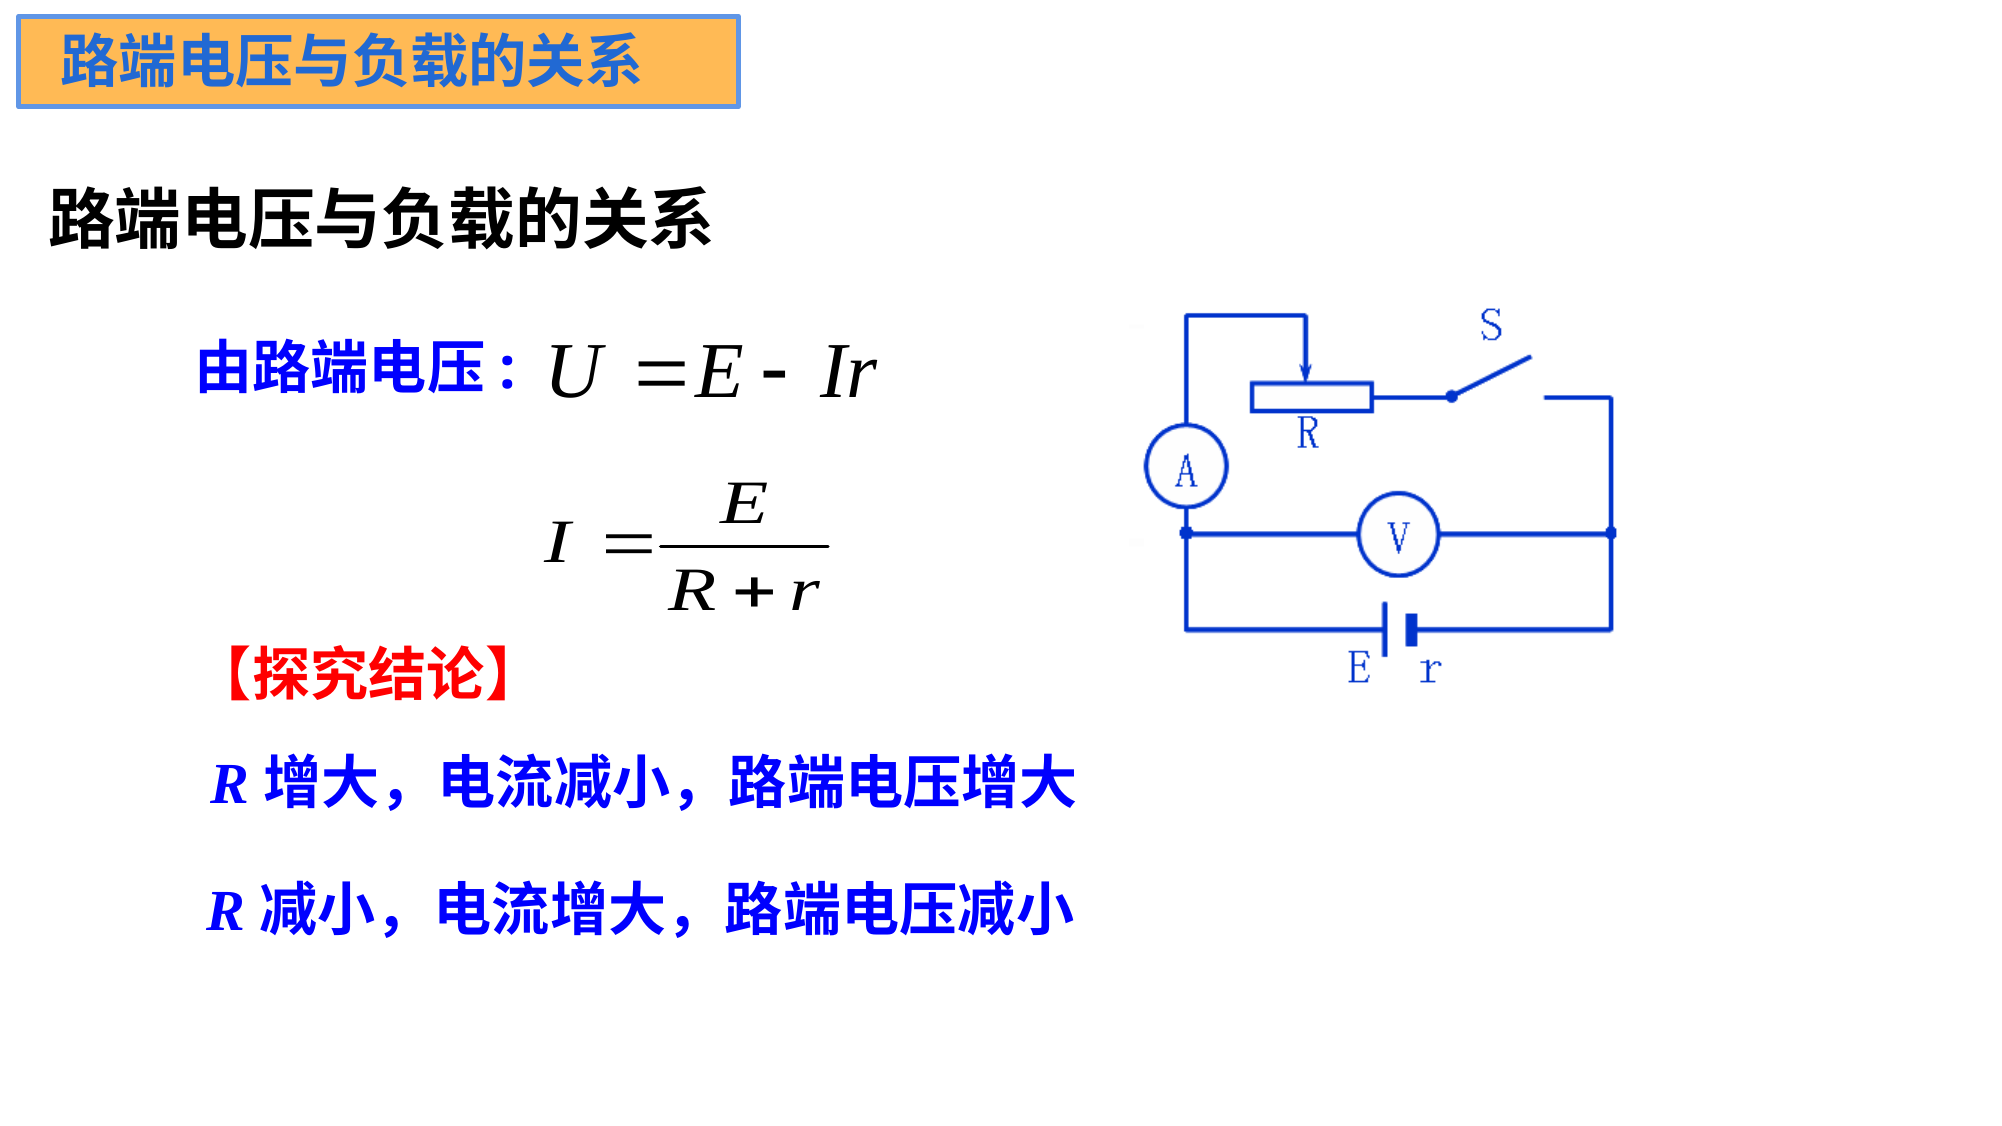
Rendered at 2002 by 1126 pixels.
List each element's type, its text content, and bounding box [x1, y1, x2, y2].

text_box 路端电压与负载的关系 [18, 16, 739, 107]
text_box R增大，电流减小，路端电压增大 [195, 703, 1173, 823]
picture [1129, 288, 1639, 702]
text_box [540, 325, 899, 418]
text_box R减小，电流增大，路端电压减小 [191, 829, 1090, 949]
text_box 路端电压与负载的关系 [33, 129, 1078, 265]
text_box 由路端电压: [179, 288, 574, 408]
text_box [530, 464, 847, 624]
text_box 【探究结论】 [179, 594, 663, 715]
